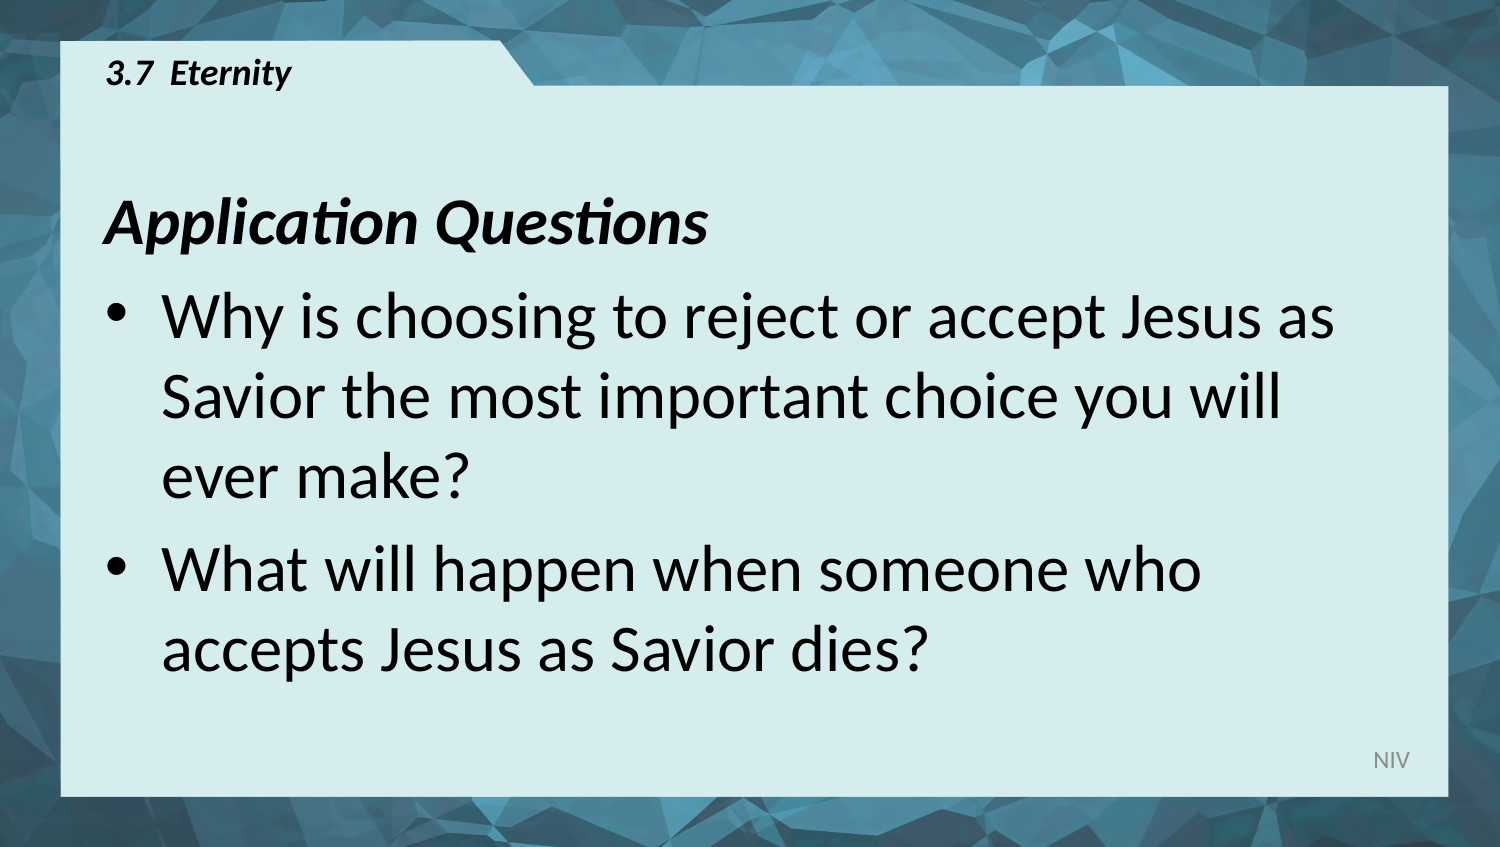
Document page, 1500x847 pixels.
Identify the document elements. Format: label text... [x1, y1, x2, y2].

picture [0, 0, 1500, 847]
list Application Questions Why is choosing to reject or accept Jesus as Savior the most important choice you will ever make? What will happen when someone who accepts Jesus as Savior dies? [89, 141, 1403, 722]
title 3.7 Eternity [89, 33, 1420, 108]
footer NIV [950, 736, 1425, 782]
